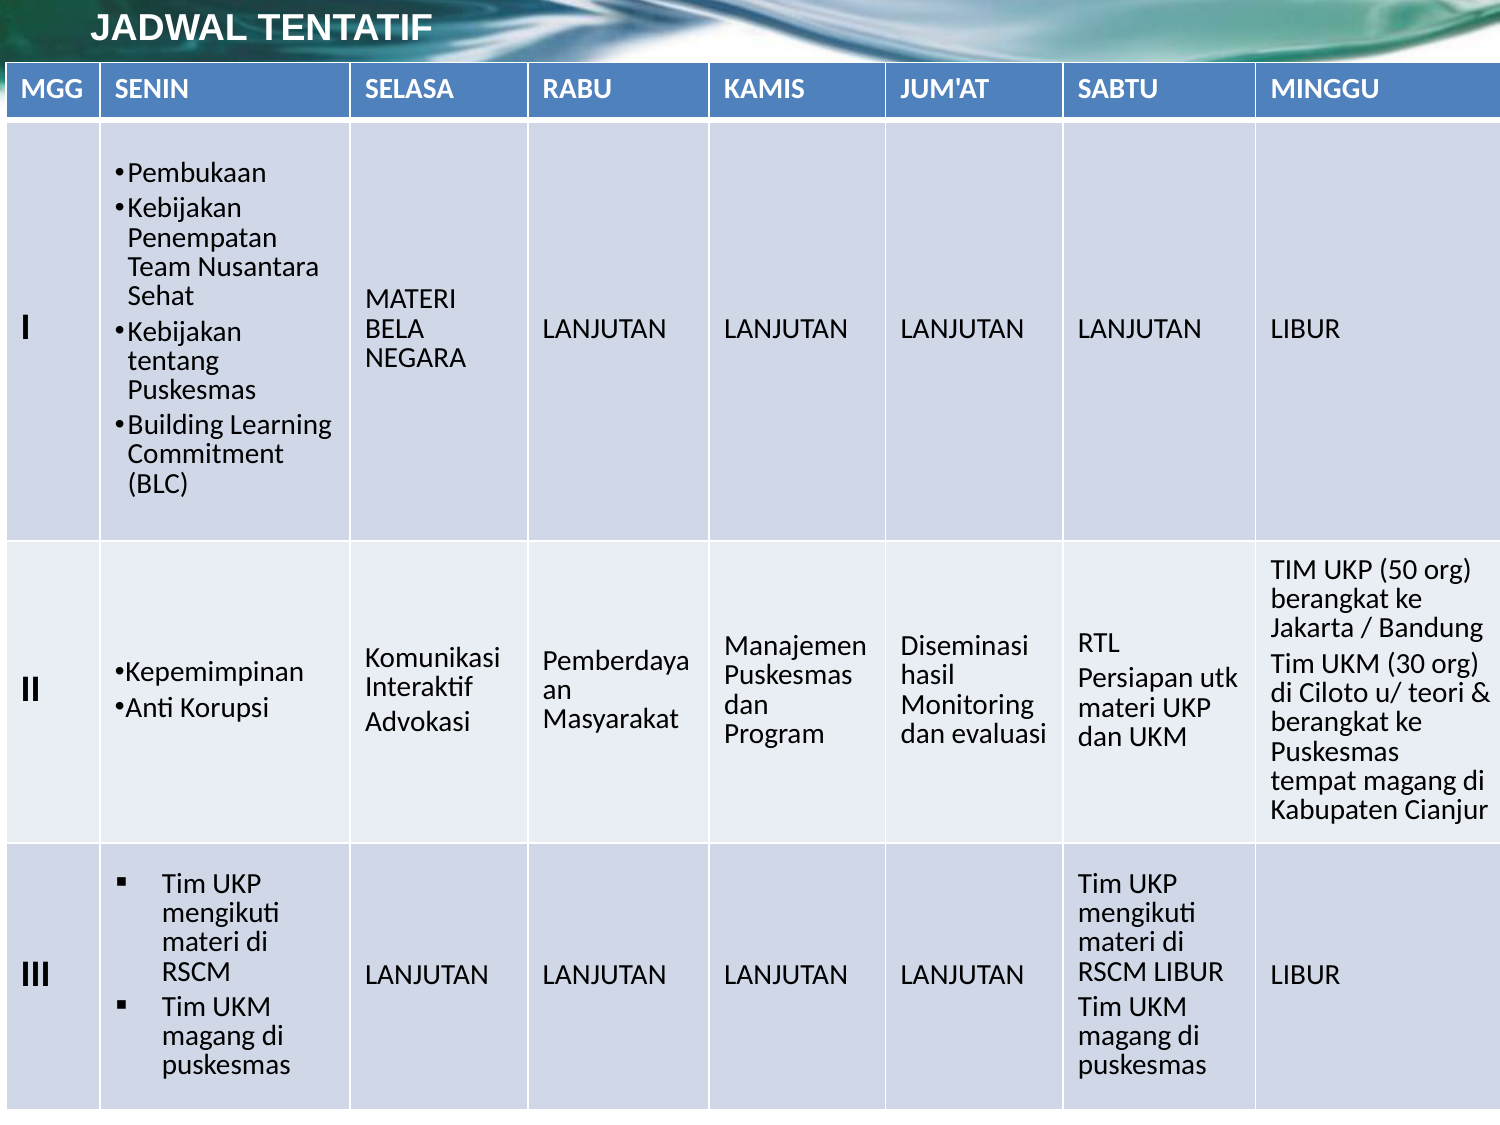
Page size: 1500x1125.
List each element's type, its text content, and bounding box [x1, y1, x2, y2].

table_header RABU [529, 63, 708, 117]
table_cell LANJUTAN [1064, 123, 1255, 540]
table_cell MATERI BELA NEGARA [351, 123, 527, 540]
table_cell TIM UKP (50 org) berangkat ke Jakarta / Bandung Tim UKM (30 org) di Ciloto u/ teori & berangkat ke Puskesmas tempat magang di Kabupaten Cianjur [1256, 542, 1500, 842]
table_cell RTL Persiapan utk materi UKP dan UKM [1064, 542, 1255, 842]
table_cell II [7, 542, 99, 842]
table_header SELASA [351, 63, 527, 117]
table_cell Komunikasi Interaktif Advokasi [351, 542, 527, 842]
table_cell Tim UKP mengikuti materi di RSCM LIBUR Tim UKM magang di puskesmas [1064, 844, 1255, 1109]
table_cell LANJUTAN [529, 844, 708, 1109]
table_cell LIBUR [1256, 844, 1500, 1109]
table_header MGG [7, 63, 99, 117]
table_cell LANJUTAN [351, 844, 527, 1109]
picture [0, 0, 1500, 109]
table_cell LANJUTAN [886, 844, 1062, 1109]
table_cell Pemberdayaan Masyarakat [529, 542, 708, 842]
table_header SABTU [1064, 63, 1255, 117]
table_cell LANJUTAN [710, 123, 885, 540]
table_cell LANJUTAN [710, 844, 885, 1109]
table_cell III [7, 844, 99, 1109]
table_header SENIN [101, 63, 349, 117]
table_cell Diseminasi hasil Monitoring dan evaluasi [886, 542, 1062, 842]
table_cell LANJUTAN [529, 123, 708, 540]
table_header MINGGU [1256, 63, 1500, 117]
table_cell Manajemen Puskesmas dan Program [710, 542, 885, 842]
table_header KAMIS [710, 63, 885, 117]
table_cell I [7, 123, 99, 540]
table_cell Tim UKP mengikuti materi di RSCM Tim UKM magang di puskesmas [101, 844, 349, 1109]
table_cell Pembukaan Kebijakan Penempatan Team Nusantara Sehat Kebijakan tentang Puskesmas Building Learning Commitment (BLC) [101, 123, 349, 540]
table_cell Kepemimpinan Anti Korupsi [101, 542, 349, 842]
table_cell LIBUR [1256, 123, 1500, 540]
table_header JUM'AT [886, 63, 1062, 117]
title JADWAL TENTATIF [75, 0, 1425, 55]
table_cell LANJUTAN [886, 123, 1062, 540]
